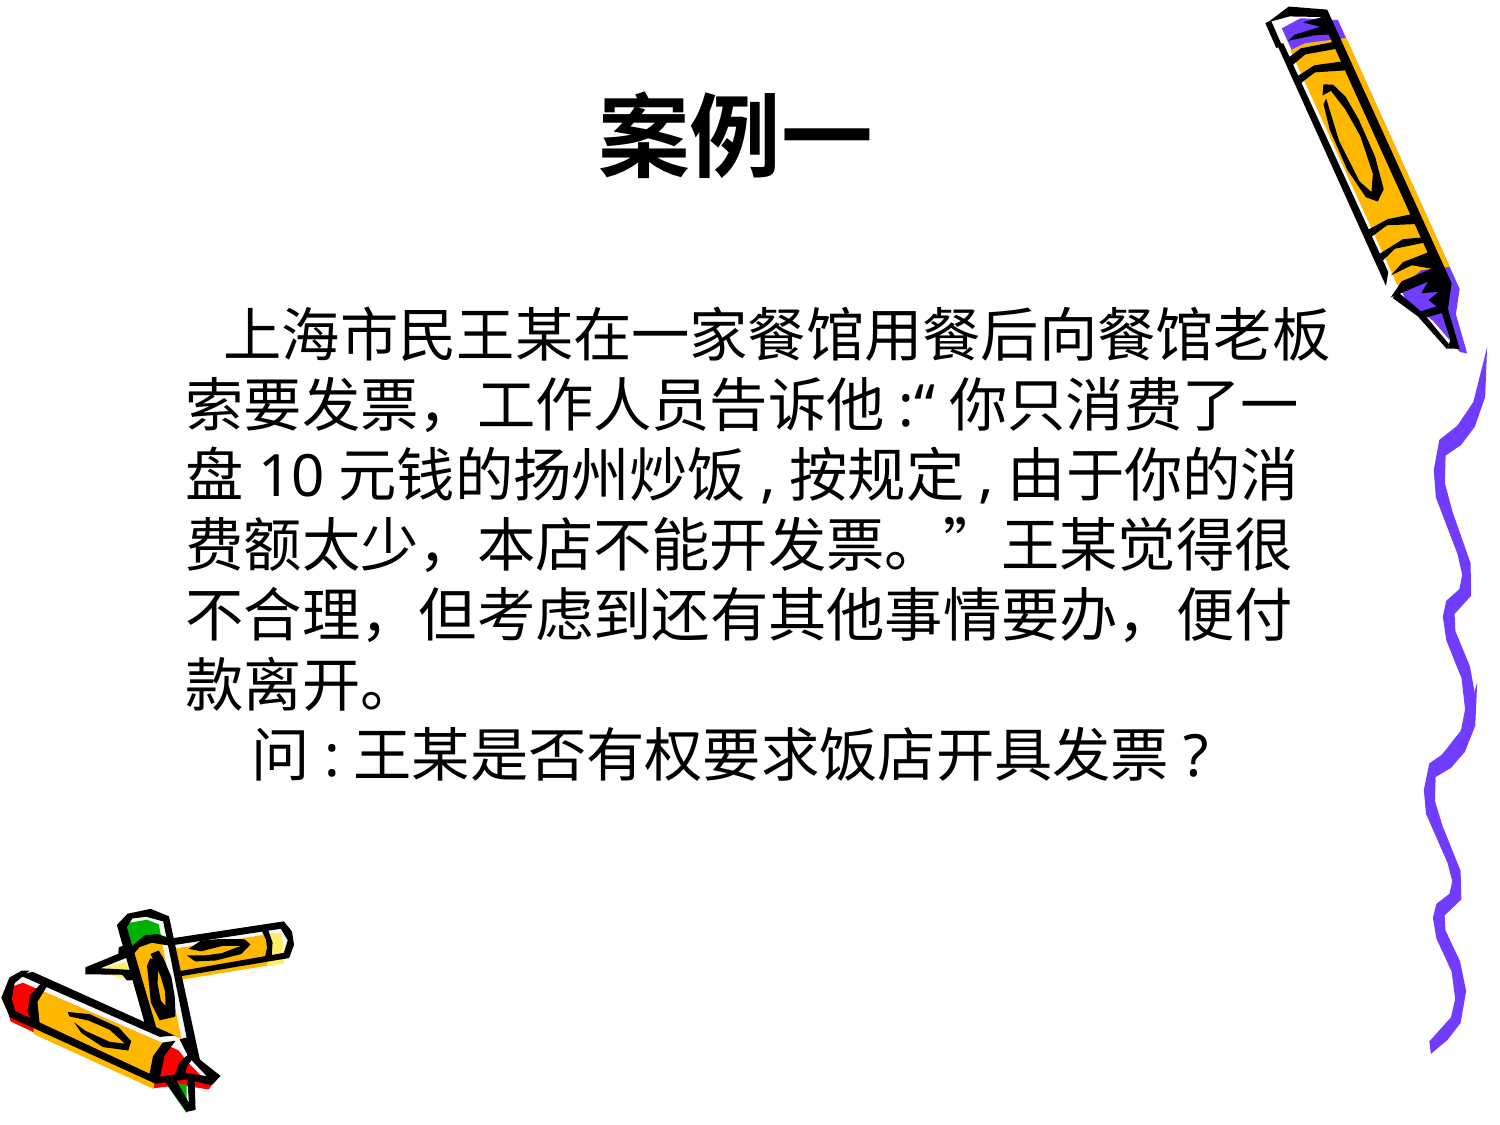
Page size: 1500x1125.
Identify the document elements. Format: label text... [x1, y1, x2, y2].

text_box 上海市民王某在一家餐馆用餐后向餐馆老板索要发票，工作人员告诉他:“你只消费了一盘10元钱的扬州炒饭,按规定,由于你的消费额太少，本店不能开发票。”王某觉得很不合理，但考虑到还有其他事情要办，便付款离开。 问:王某是否有权要求饭店开具发票? [171, 290, 1358, 796]
title 案例一 [112, 24, 1360, 197]
